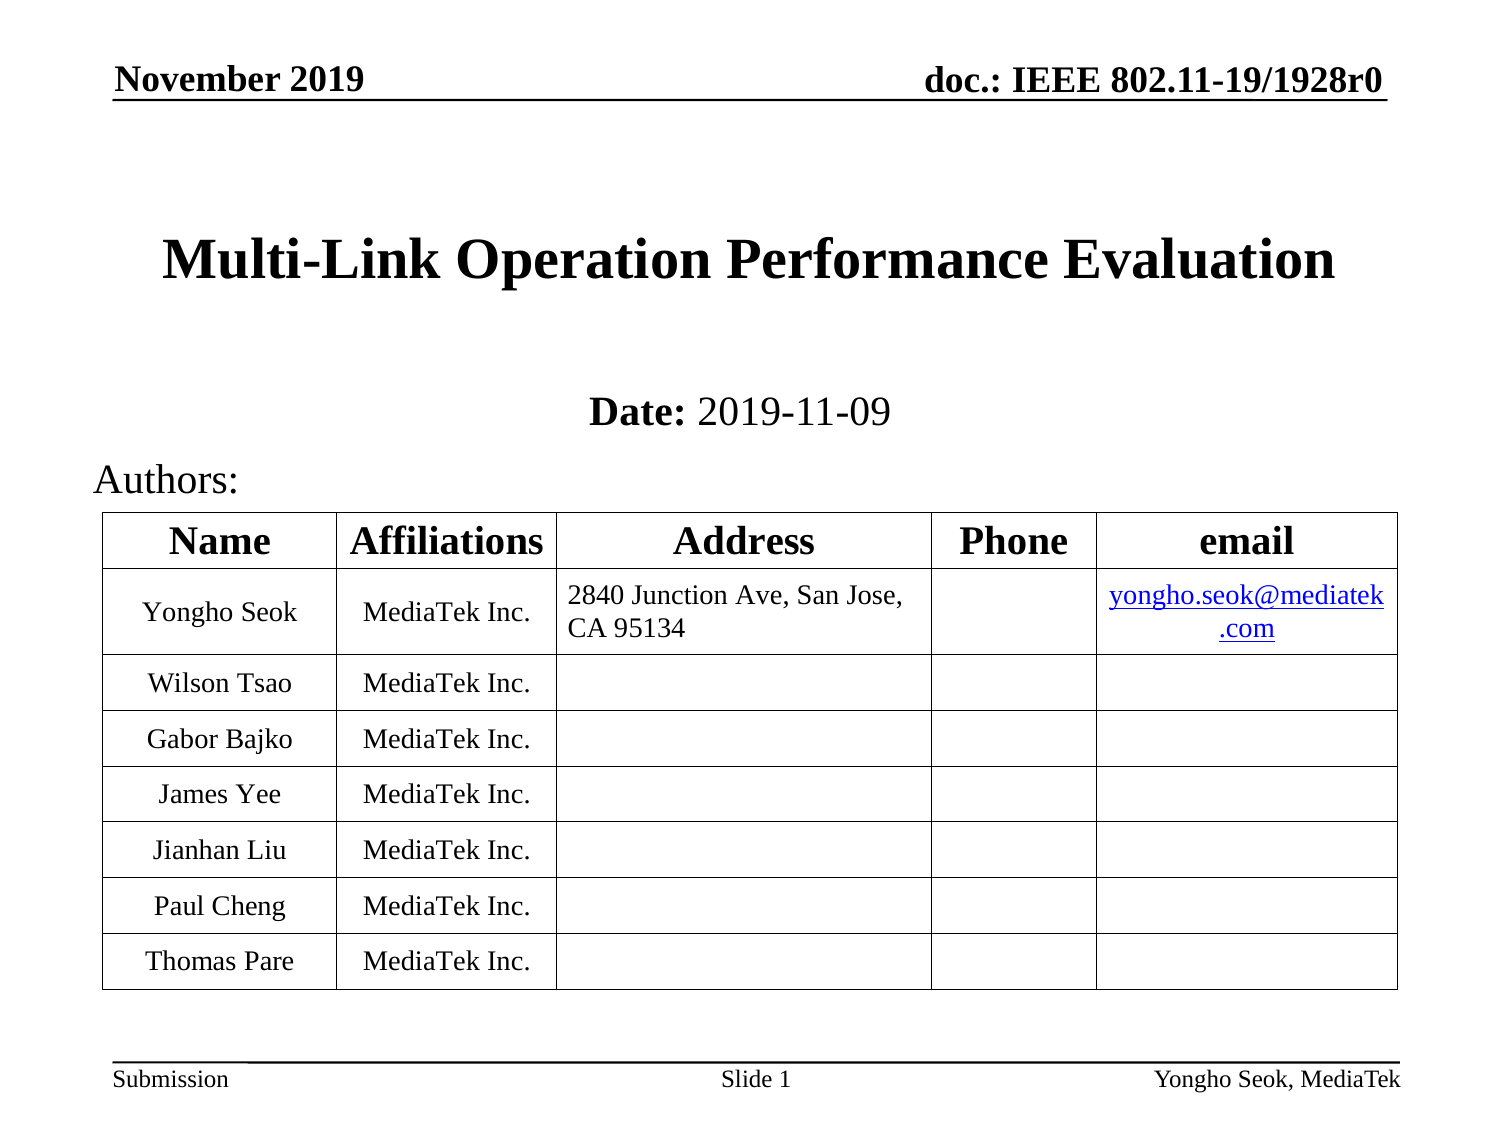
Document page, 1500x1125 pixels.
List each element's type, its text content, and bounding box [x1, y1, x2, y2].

list Date: 2019-11-09 [102, 375, 1379, 442]
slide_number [114, 53, 423, 100]
footer Yongho Seok, MediaTek [878, 1061, 1402, 1093]
title Multi-Link Operation Performance Evaluation [77, 137, 1423, 374]
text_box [87, 511, 1415, 1037]
text_box Authors: [77, 444, 316, 507]
slide_number Slide 1 [712, 1061, 800, 1093]
